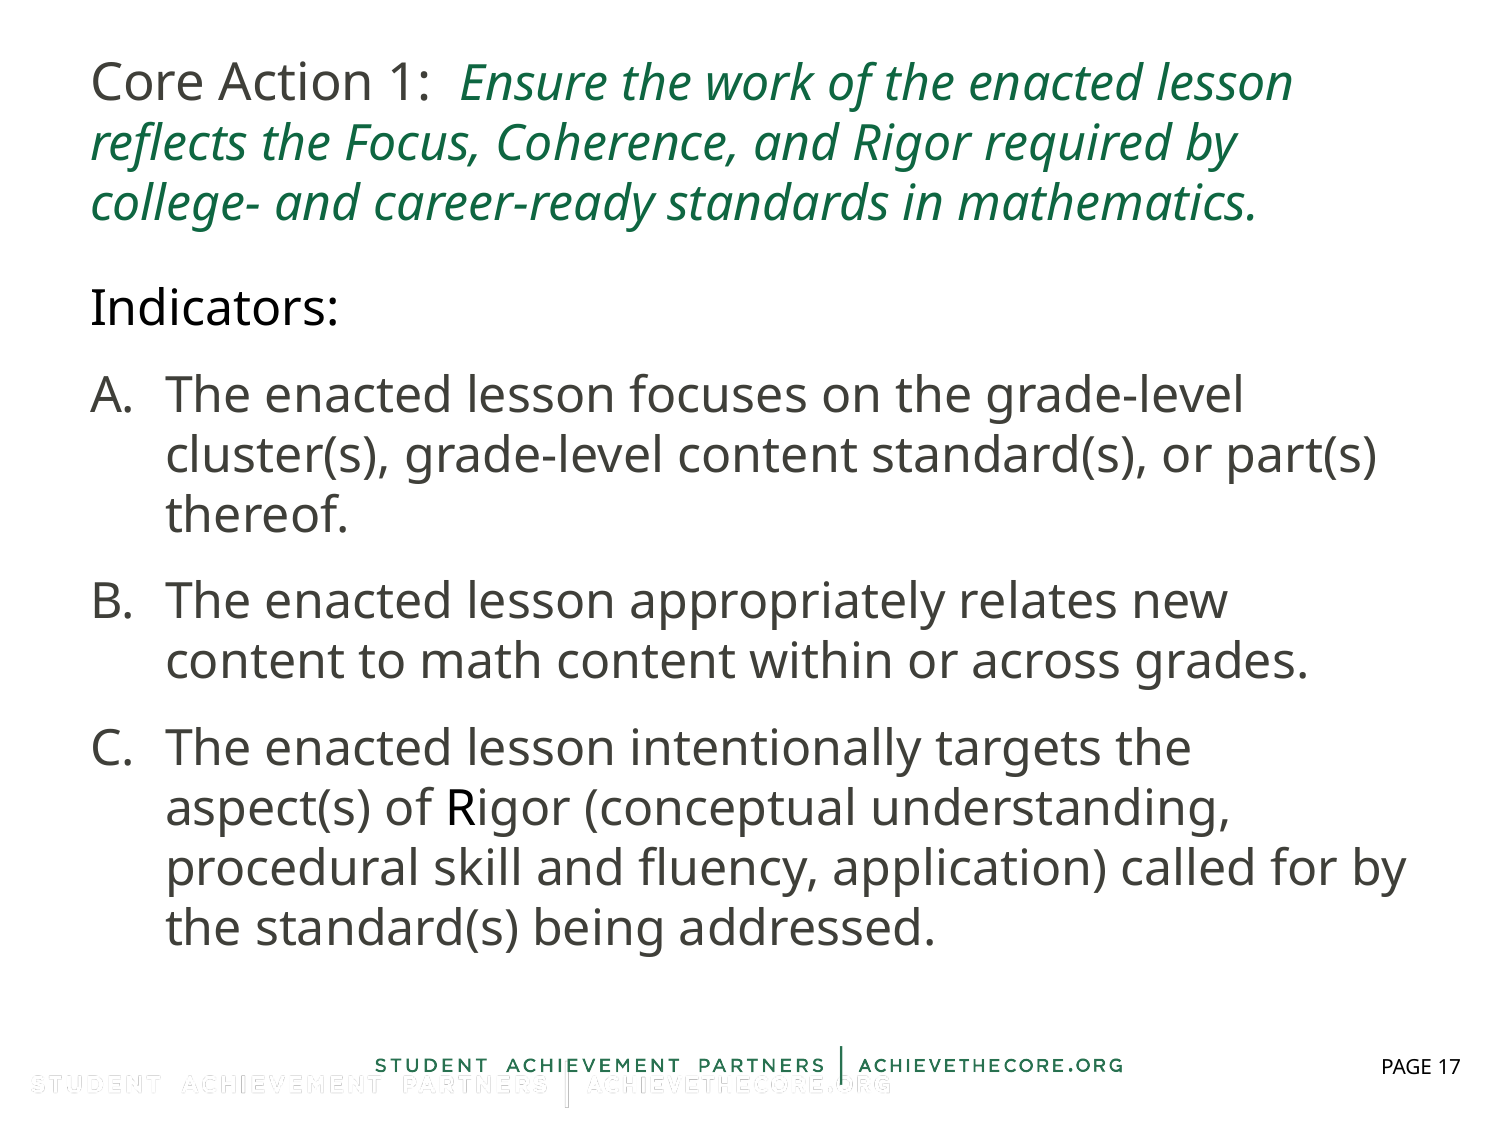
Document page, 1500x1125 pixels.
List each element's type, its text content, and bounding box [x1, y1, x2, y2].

title Core Action 1: Ensure the work of the enacted lesson reflects the Focus, Coherence, and Rigor required by college- and career-ready standards in mathematics. [75, 76, 1425, 265]
list Indicators: The enacted lesson focuses on the grade-level cluster(s), grade-level content standard(s), or part(s) thereof. The enacted lesson appropriately relates new content to math content within or across grades. The enacted lesson intentionally targets the aspect(s) of Rigor (conceptual understanding, procedural skill and fluency, application) called for by the standard(s) being addressed. [75, 267, 1425, 1083]
